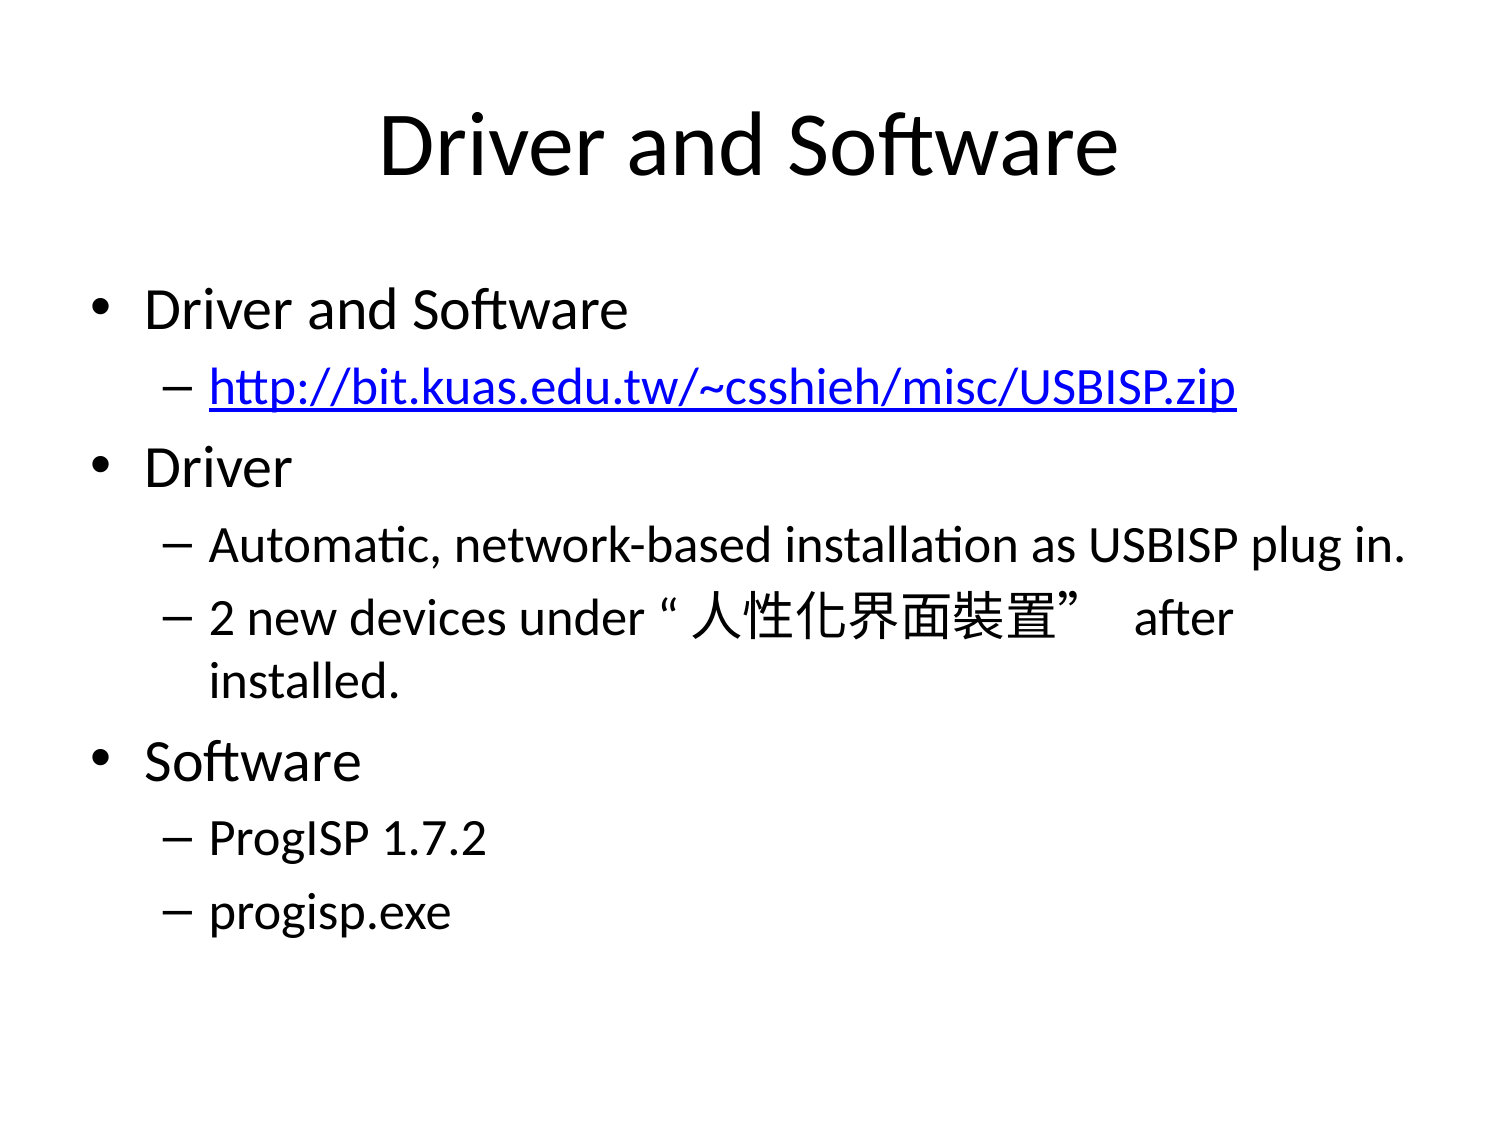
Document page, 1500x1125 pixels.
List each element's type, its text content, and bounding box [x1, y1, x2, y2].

title Driver and Software [75, 45, 1425, 233]
list Driver and Software http://bit.kuas.edu.tw/~csshieh/misc/USBISP.zip Driver Automatic, network-based installation as USBISP plug in. 2 new devices under “人性化界面裝置” after installed. Software ProgISP 1.7.2 progisp.exe [75, 262, 1425, 1005]
